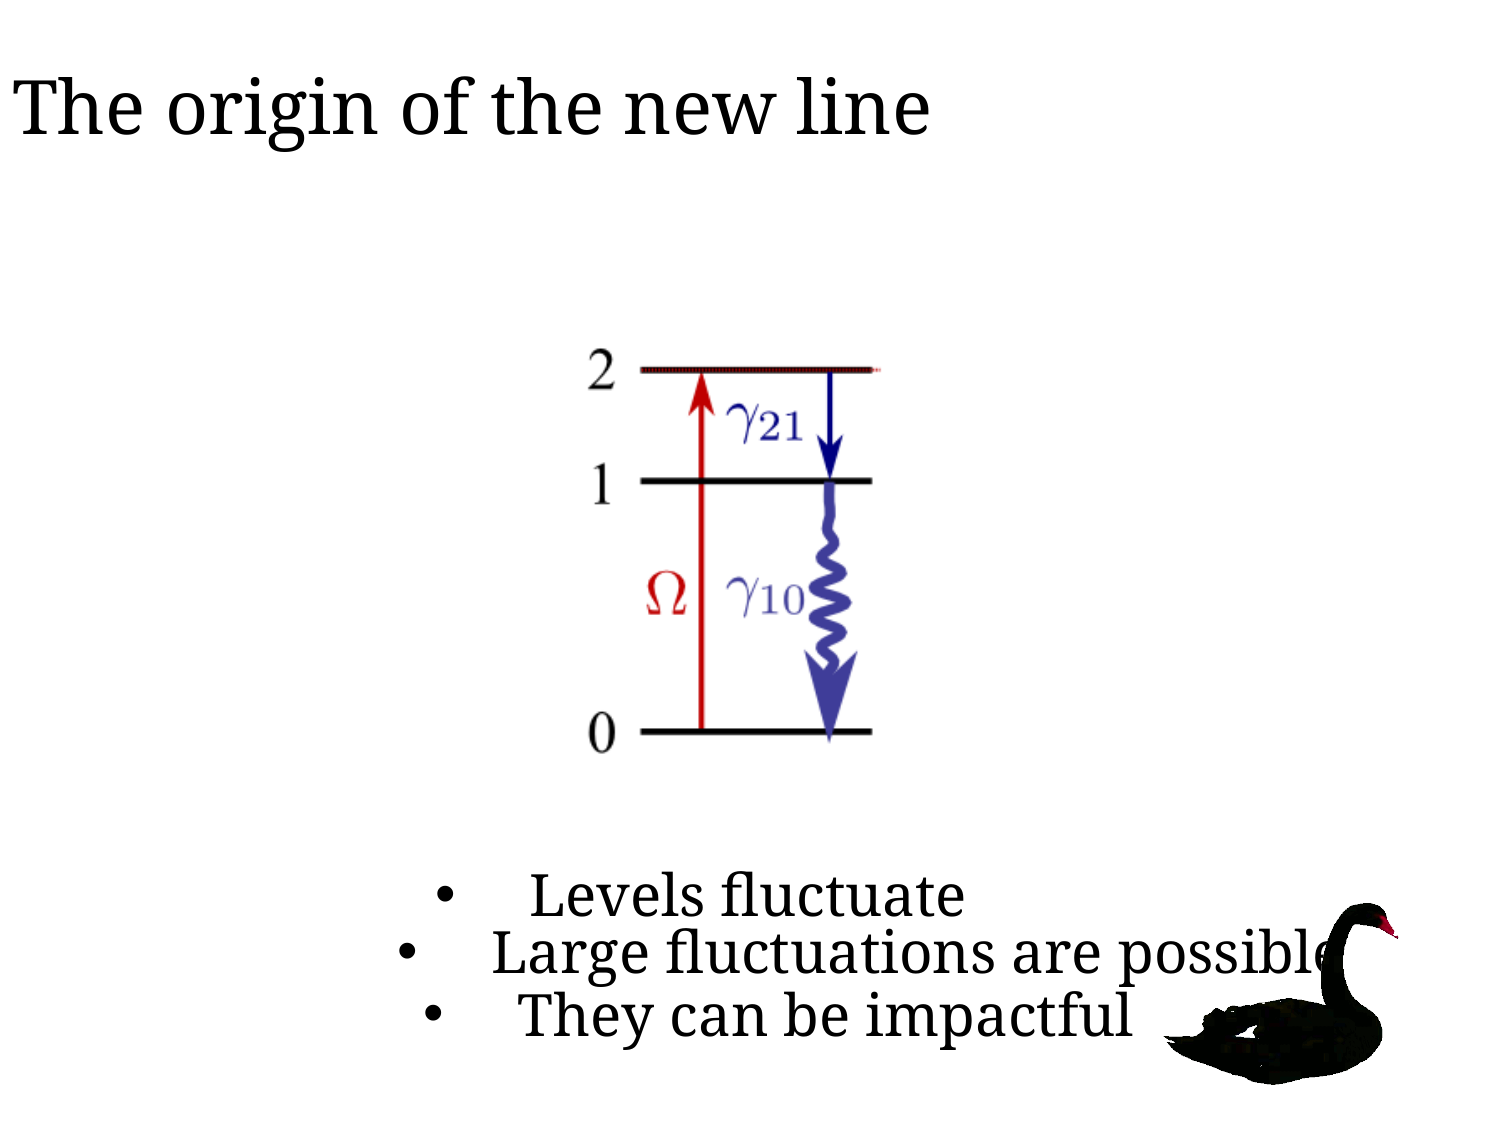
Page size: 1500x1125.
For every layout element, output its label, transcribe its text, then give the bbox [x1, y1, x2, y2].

text_box Large fluctuations are possible [382, 907, 1157, 993]
text_box They can be impactful [408, 970, 1149, 1056]
picture [1162, 902, 1399, 1085]
text_box The origin of the new line [0, 52, 949, 158]
text_box Levels fluctuate [420, 850, 983, 907]
picture [555, 287, 923, 784]
